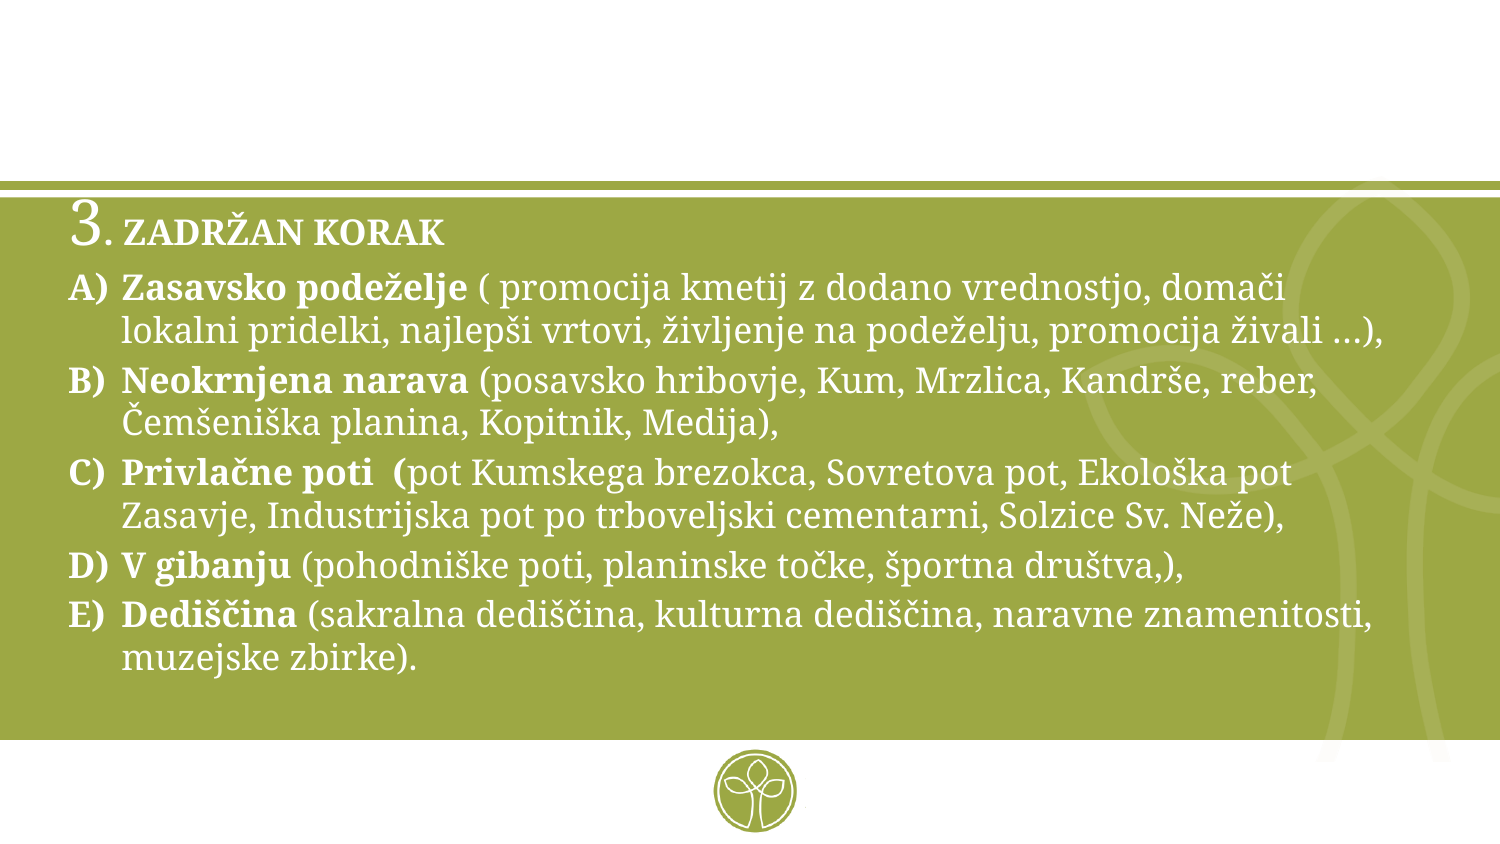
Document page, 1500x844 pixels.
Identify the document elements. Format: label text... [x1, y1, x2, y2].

list 3. ZADRŽAN KORAK Zasavsko podeželje ( promocija kmetij z dodano vrednostjo, domači lokalni pridelki, najlepši vrtovi, življenje na podeželju, promocija živali …), Neokrnjena narava (posavsko hribovje, Kum, Mrzlica, Kandrše, reber, Čemšeniška planina, Kopitnik, Medija), Privlačne poti (pot Kumskega brezokca, Sovretova pot, Ekološka pot Zasavje, Industrijska pot po trboveljski cementarni, Solzice Sv. Neže), V gibanju (pohodniške poti, planinske točke, športna društva,), Dediščina (sakralna dediščina, kulturna dediščina, naravne znamenitosti, muzejske zbirke). [53, 174, 1404, 693]
picture [692, 740, 806, 844]
